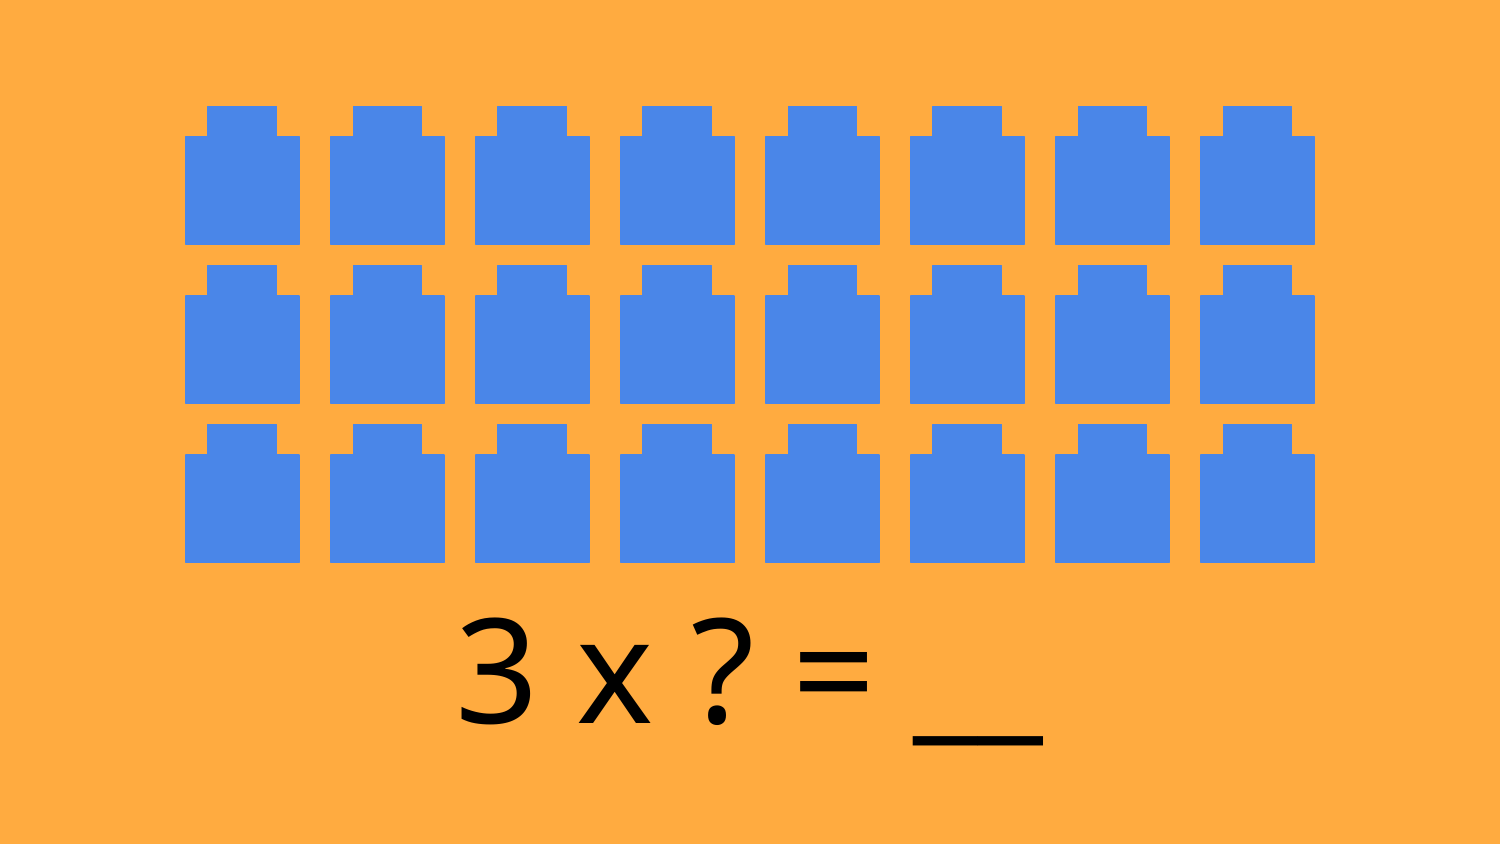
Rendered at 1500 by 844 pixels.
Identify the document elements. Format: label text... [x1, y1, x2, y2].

text_box [933, 424, 1002, 455]
text_box [353, 265, 422, 296]
text_box [788, 265, 857, 296]
text_box [1223, 265, 1292, 296]
text_box [185, 136, 299, 245]
text_box [498, 265, 567, 296]
text_box [910, 454, 1024, 563]
text_box [620, 454, 734, 563]
text_box [353, 424, 422, 455]
text_box [330, 136, 444, 245]
text_box [498, 424, 567, 455]
text_box [620, 136, 734, 245]
text_box [1055, 136, 1169, 245]
text_box 3 x ? = __ [0, 562, 1500, 768]
text_box [353, 106, 422, 137]
text_box [185, 454, 299, 563]
text_box [910, 136, 1024, 245]
text_box [1200, 454, 1314, 563]
text_box [765, 136, 879, 245]
text_box [1078, 106, 1147, 137]
text_box [1223, 106, 1292, 137]
text_box [643, 265, 712, 296]
text_box [765, 295, 879, 404]
text_box [330, 454, 444, 563]
text_box [330, 295, 444, 404]
text_box [1223, 424, 1292, 455]
text_box [643, 424, 712, 455]
text_box [933, 106, 1002, 137]
text_box [1078, 265, 1147, 296]
text_box [475, 295, 589, 404]
text_box [765, 454, 879, 563]
text_box [643, 106, 712, 137]
text_box [208, 106, 277, 137]
text_box [1055, 295, 1169, 404]
text_box [208, 265, 277, 296]
text_box [208, 424, 277, 455]
text_box [1200, 295, 1314, 404]
text_box [788, 106, 857, 137]
text_box [910, 295, 1024, 404]
text_box [498, 106, 567, 137]
text_box [475, 136, 589, 245]
text_box [185, 295, 299, 404]
text_box [620, 295, 734, 404]
text_box [788, 424, 857, 455]
text_box [1078, 424, 1147, 455]
text_box [475, 454, 589, 563]
text_box [933, 265, 1002, 296]
text_box [1055, 454, 1169, 563]
text_box [1200, 136, 1314, 245]
